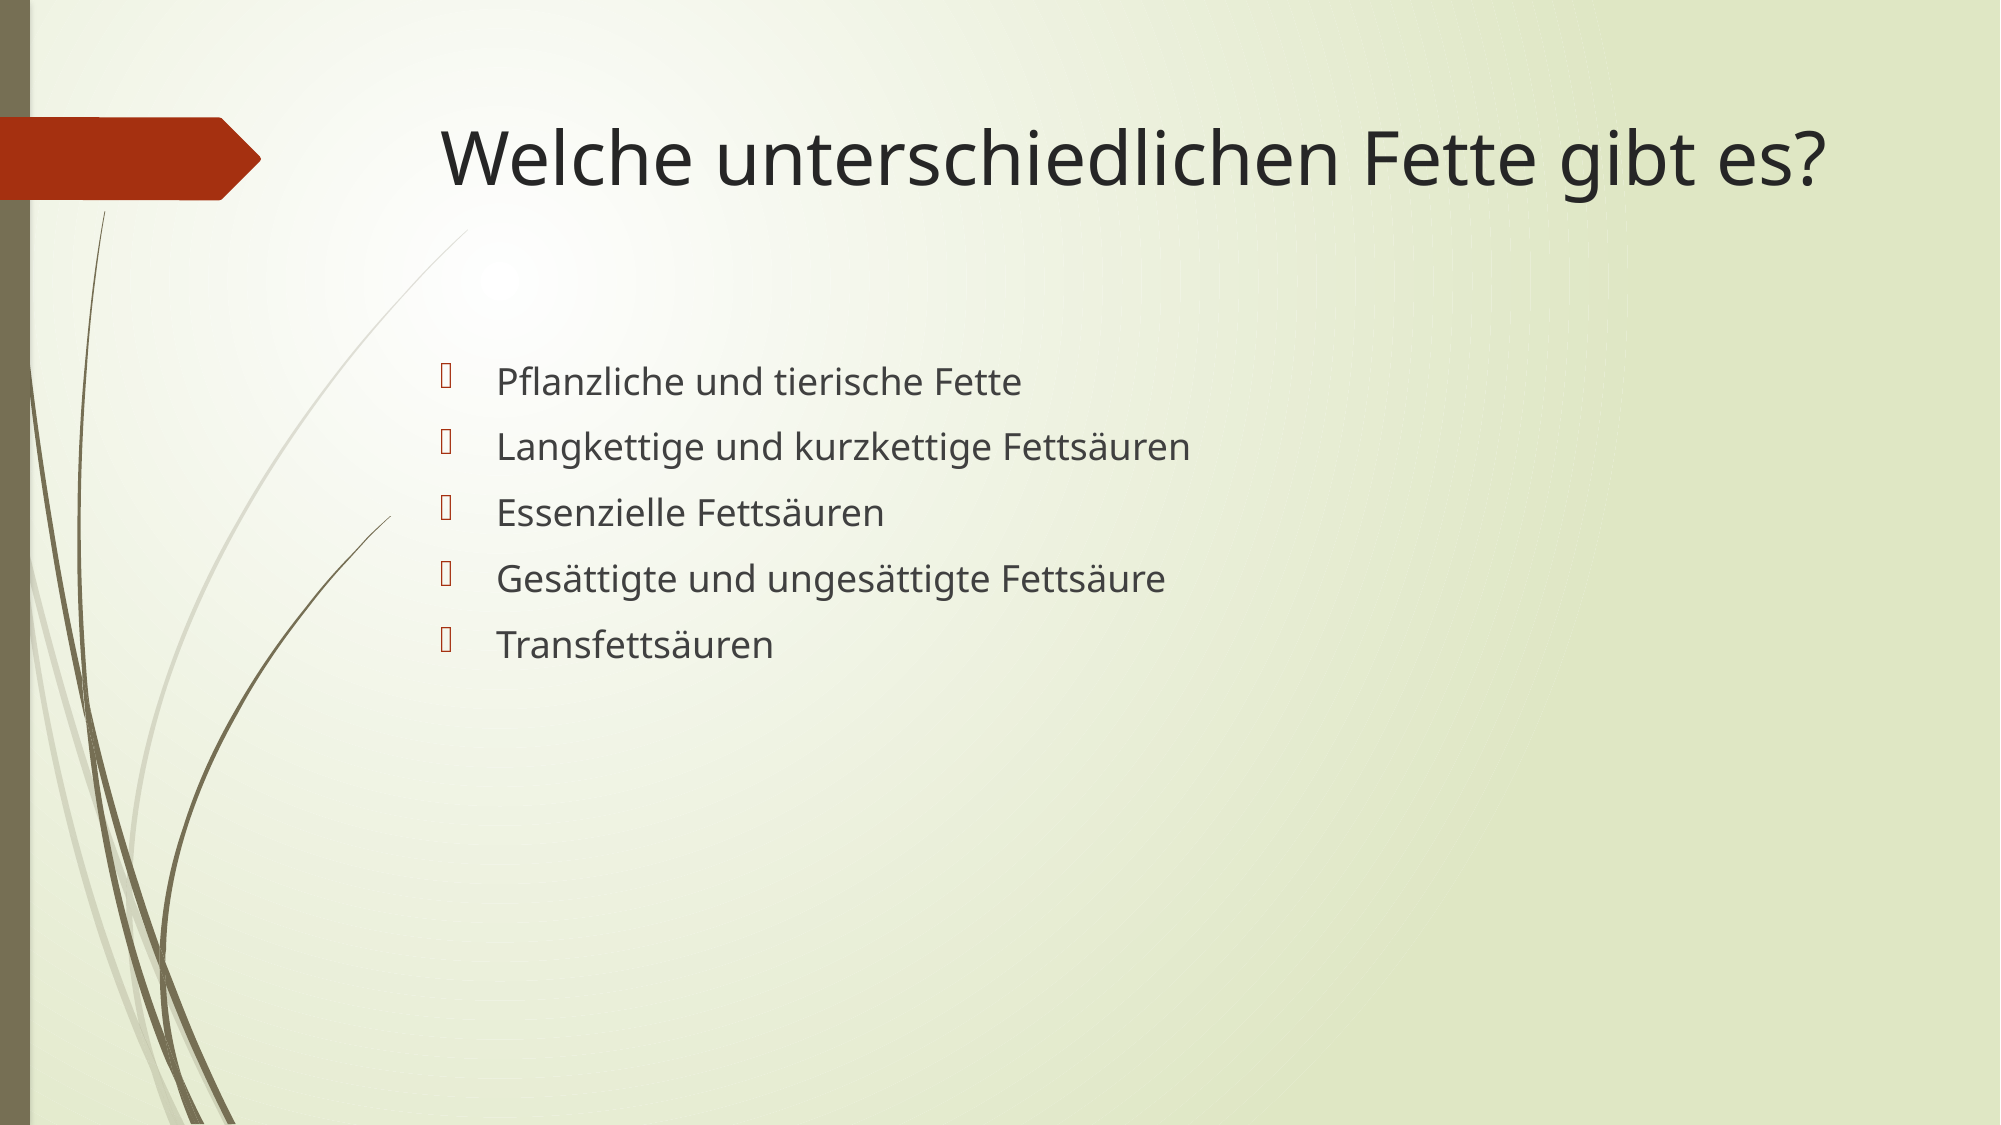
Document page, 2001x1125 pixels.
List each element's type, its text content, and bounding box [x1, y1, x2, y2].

list Pflanzliche und tierische Fette Langkettige und kurzkettige Fettsäuren Essenzielle Fettsäuren Gesättigte und ungesättigte Fettsäure Transfettsäuren [424, 350, 1888, 970]
title Welche unterschiedlichen Fette gibt es? [425, 102, 1888, 313]
